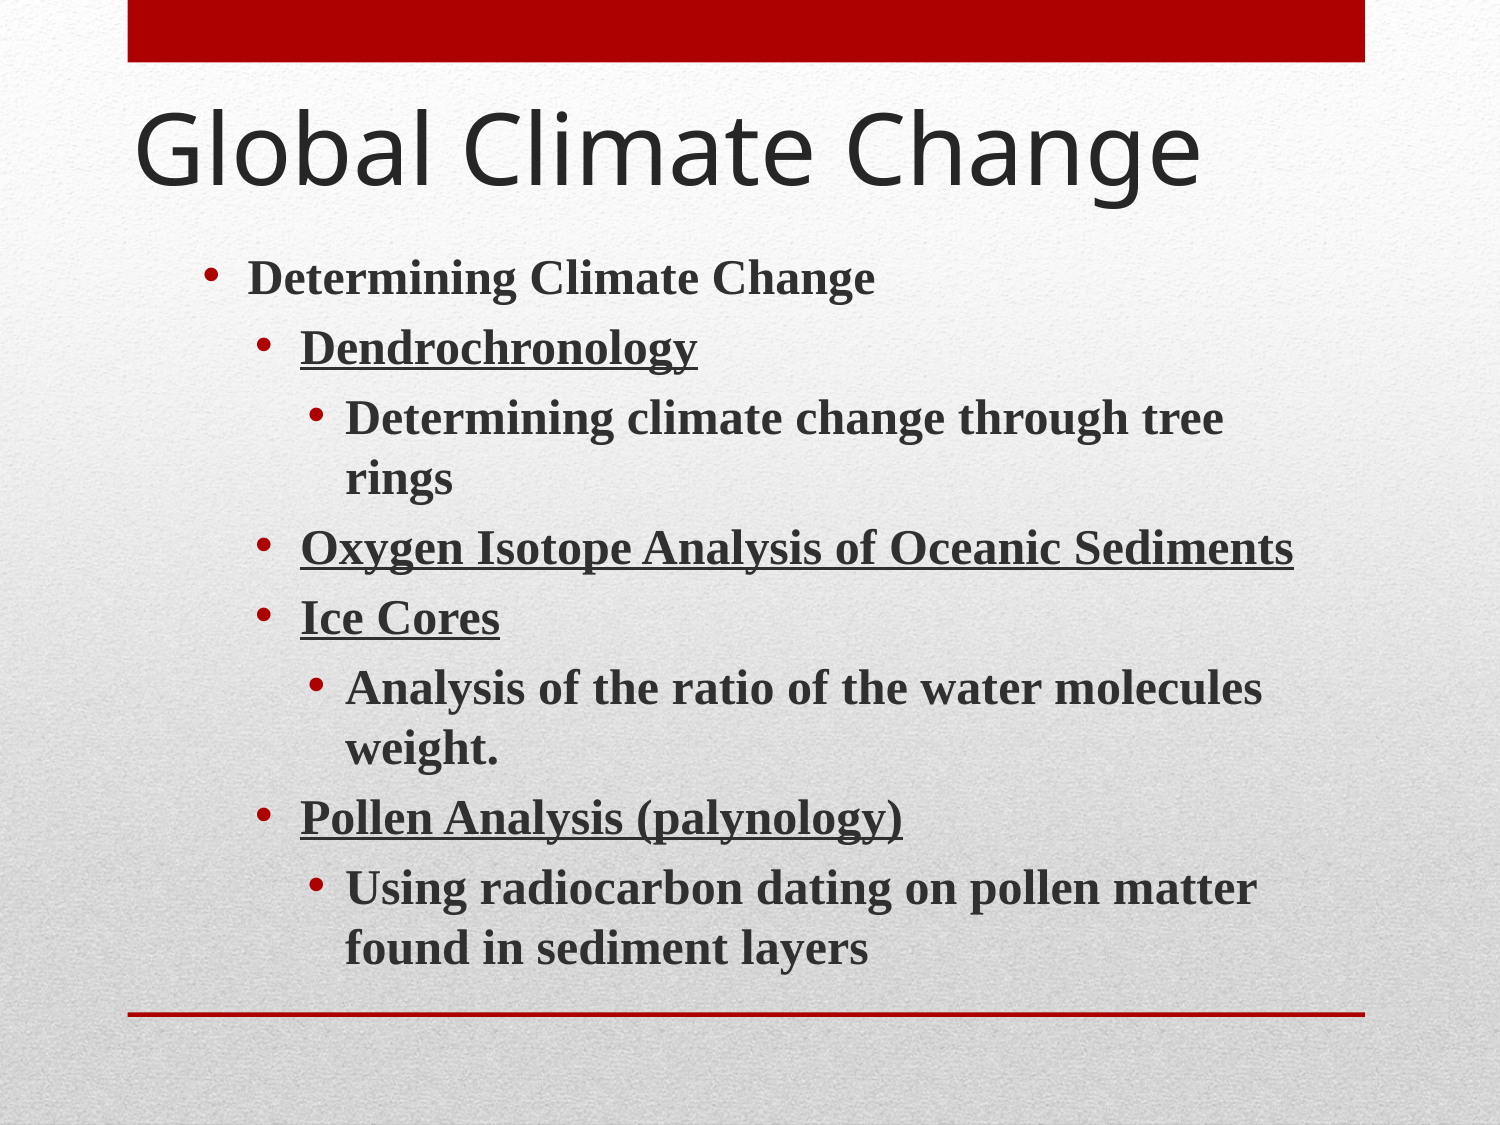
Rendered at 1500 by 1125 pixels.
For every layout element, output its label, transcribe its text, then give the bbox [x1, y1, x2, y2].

title Global Climate Change [99, 24, 1238, 213]
list Determining Climate Change Dendrochronology Determining climate change through tree rings Oxygen Isotope Analysis of Oceanic Sediments Ice Cores Analysis of the ratio of the water molecules weight. Pollen Analysis (palynology) Using radiocarbon dating on pollen matter found in sediment layers [187, 237, 1313, 981]
